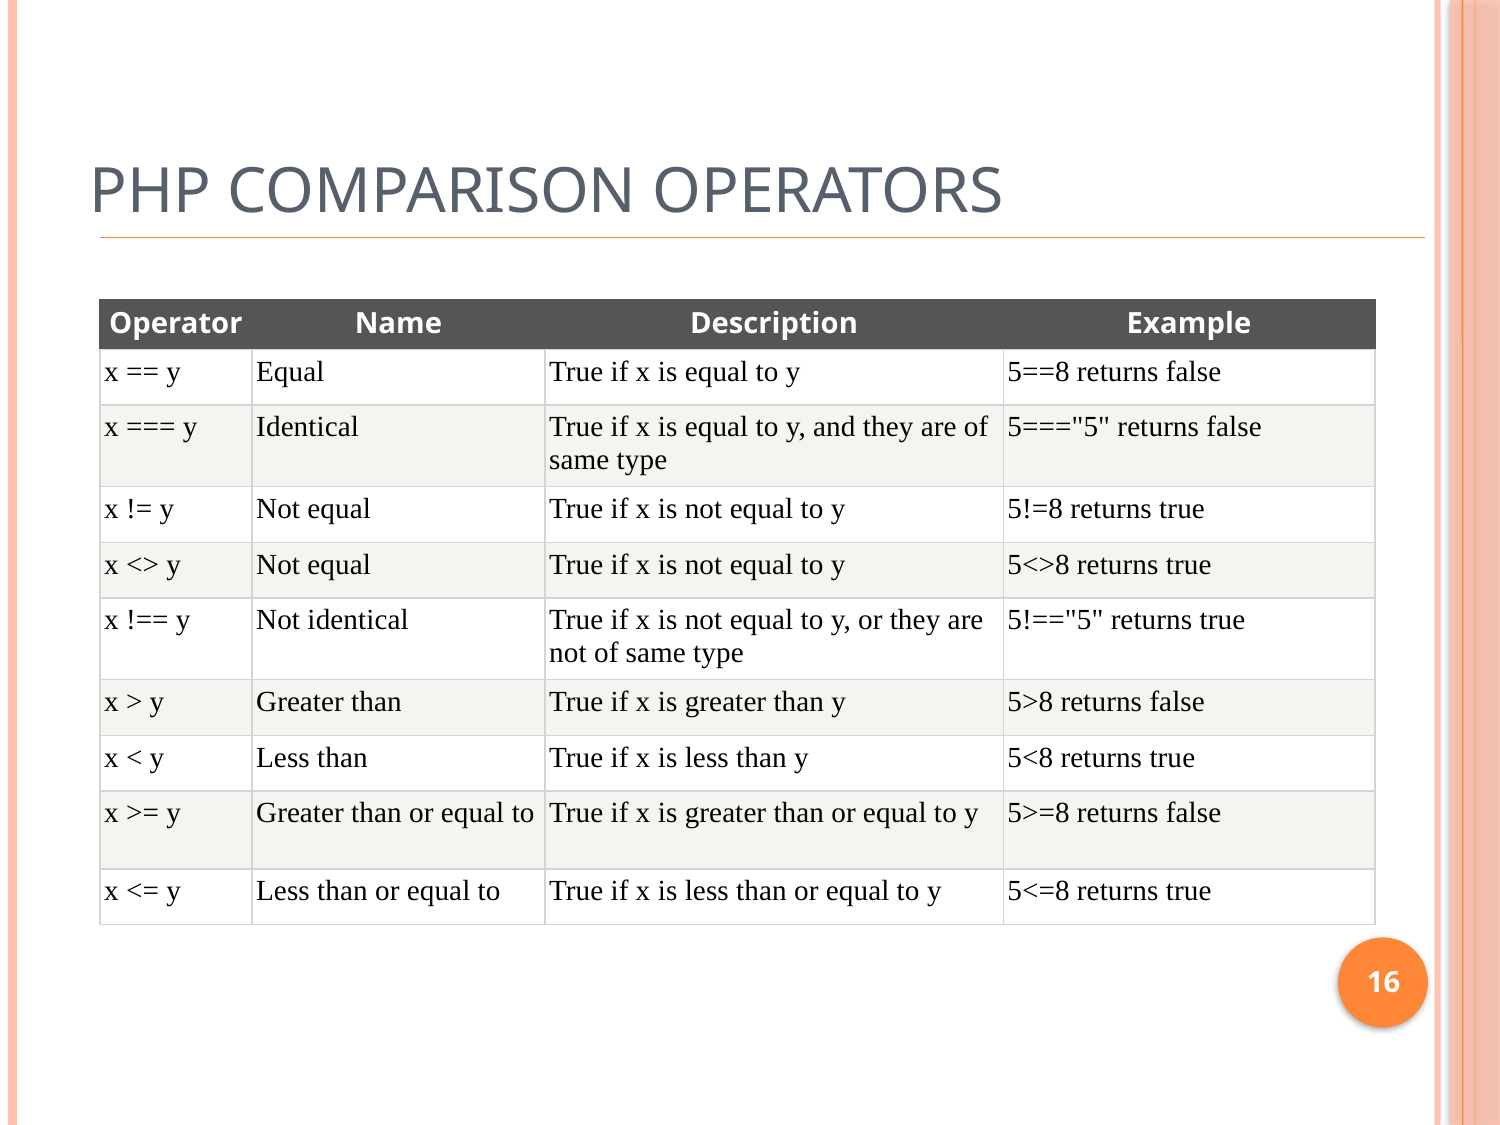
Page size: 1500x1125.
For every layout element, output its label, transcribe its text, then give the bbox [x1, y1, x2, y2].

table_cell 5!=8 returns true [1004, 487, 1374, 542]
table_cell x !== y [101, 599, 251, 679]
table_cell True if x is greater than y [546, 680, 1003, 735]
table_cell x < y [101, 736, 251, 790]
table_cell x != y [101, 487, 251, 542]
table_cell x == y [101, 350, 251, 404]
table_header Description [546, 301, 1003, 349]
table_cell Less than [253, 736, 544, 790]
table_header Example [1004, 301, 1374, 349]
table_cell Not equal [253, 543, 544, 597]
table_cell True if x is less than y [546, 736, 1003, 790]
table_cell True if x is less than or equal to y [546, 870, 1003, 924]
table_cell Not identical [253, 599, 544, 679]
table_cell True if x is equal to y, and they are of same type [546, 406, 1003, 486]
table_cell 5>8 returns false [1004, 680, 1374, 735]
table_cell Equal [253, 350, 544, 404]
table_cell 5<>8 returns true [1004, 543, 1374, 597]
table_header Operator [101, 301, 251, 349]
table_cell Greater than [253, 680, 544, 735]
table_cell True if x is not equal to y [546, 487, 1003, 542]
table_cell Less than or equal to [253, 870, 544, 924]
table_cell 5>=8 returns false [1004, 792, 1374, 868]
table_cell 5<=8 returns true [1004, 870, 1374, 924]
table_cell True if x is not equal to y [546, 543, 1003, 597]
table_cell True if x is not equal to y, or they are not of same type [546, 599, 1003, 679]
table_cell x <> y [101, 543, 251, 597]
slide_number 16 [1333, 940, 1434, 1027]
table_cell 5==8 returns false [1004, 350, 1374, 404]
table_cell True if x is equal to y [546, 350, 1003, 404]
table_cell x >= y [101, 792, 251, 868]
table_cell x > y [101, 680, 251, 735]
table_cell 5==="5" returns false [1004, 406, 1374, 486]
table_cell x === y [101, 406, 251, 486]
table_header Name [253, 301, 544, 349]
title PHP Comparison Operators [75, 45, 1300, 233]
table_cell True if x is greater than or equal to y [546, 792, 1003, 868]
table_cell x <= y [101, 870, 251, 924]
table_cell Identical [253, 406, 544, 486]
table_cell Greater than or equal to [253, 792, 544, 868]
table_cell 5!=="5" returns true [1004, 599, 1374, 679]
table_cell Not equal [253, 487, 544, 542]
table_cell 5<8 returns true [1004, 736, 1374, 790]
